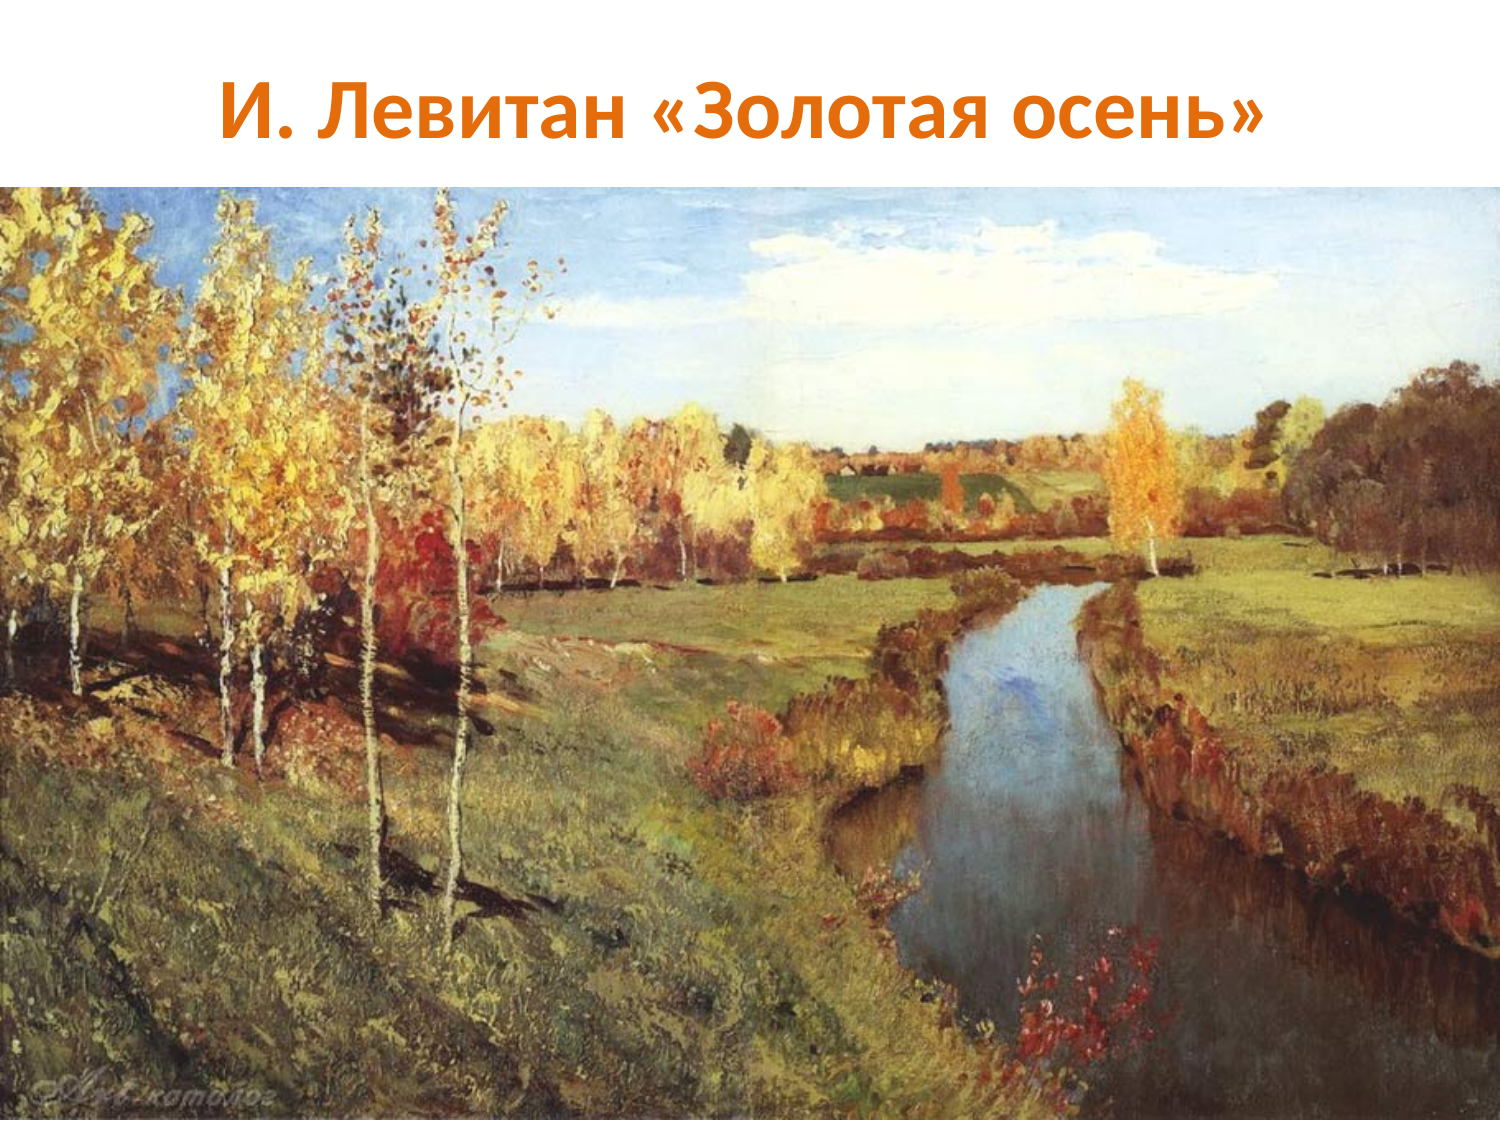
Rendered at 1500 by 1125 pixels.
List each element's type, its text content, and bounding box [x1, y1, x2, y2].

title И. Левитан «Золотая осень» [75, 45, 1418, 164]
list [0, 187, 1500, 1120]
